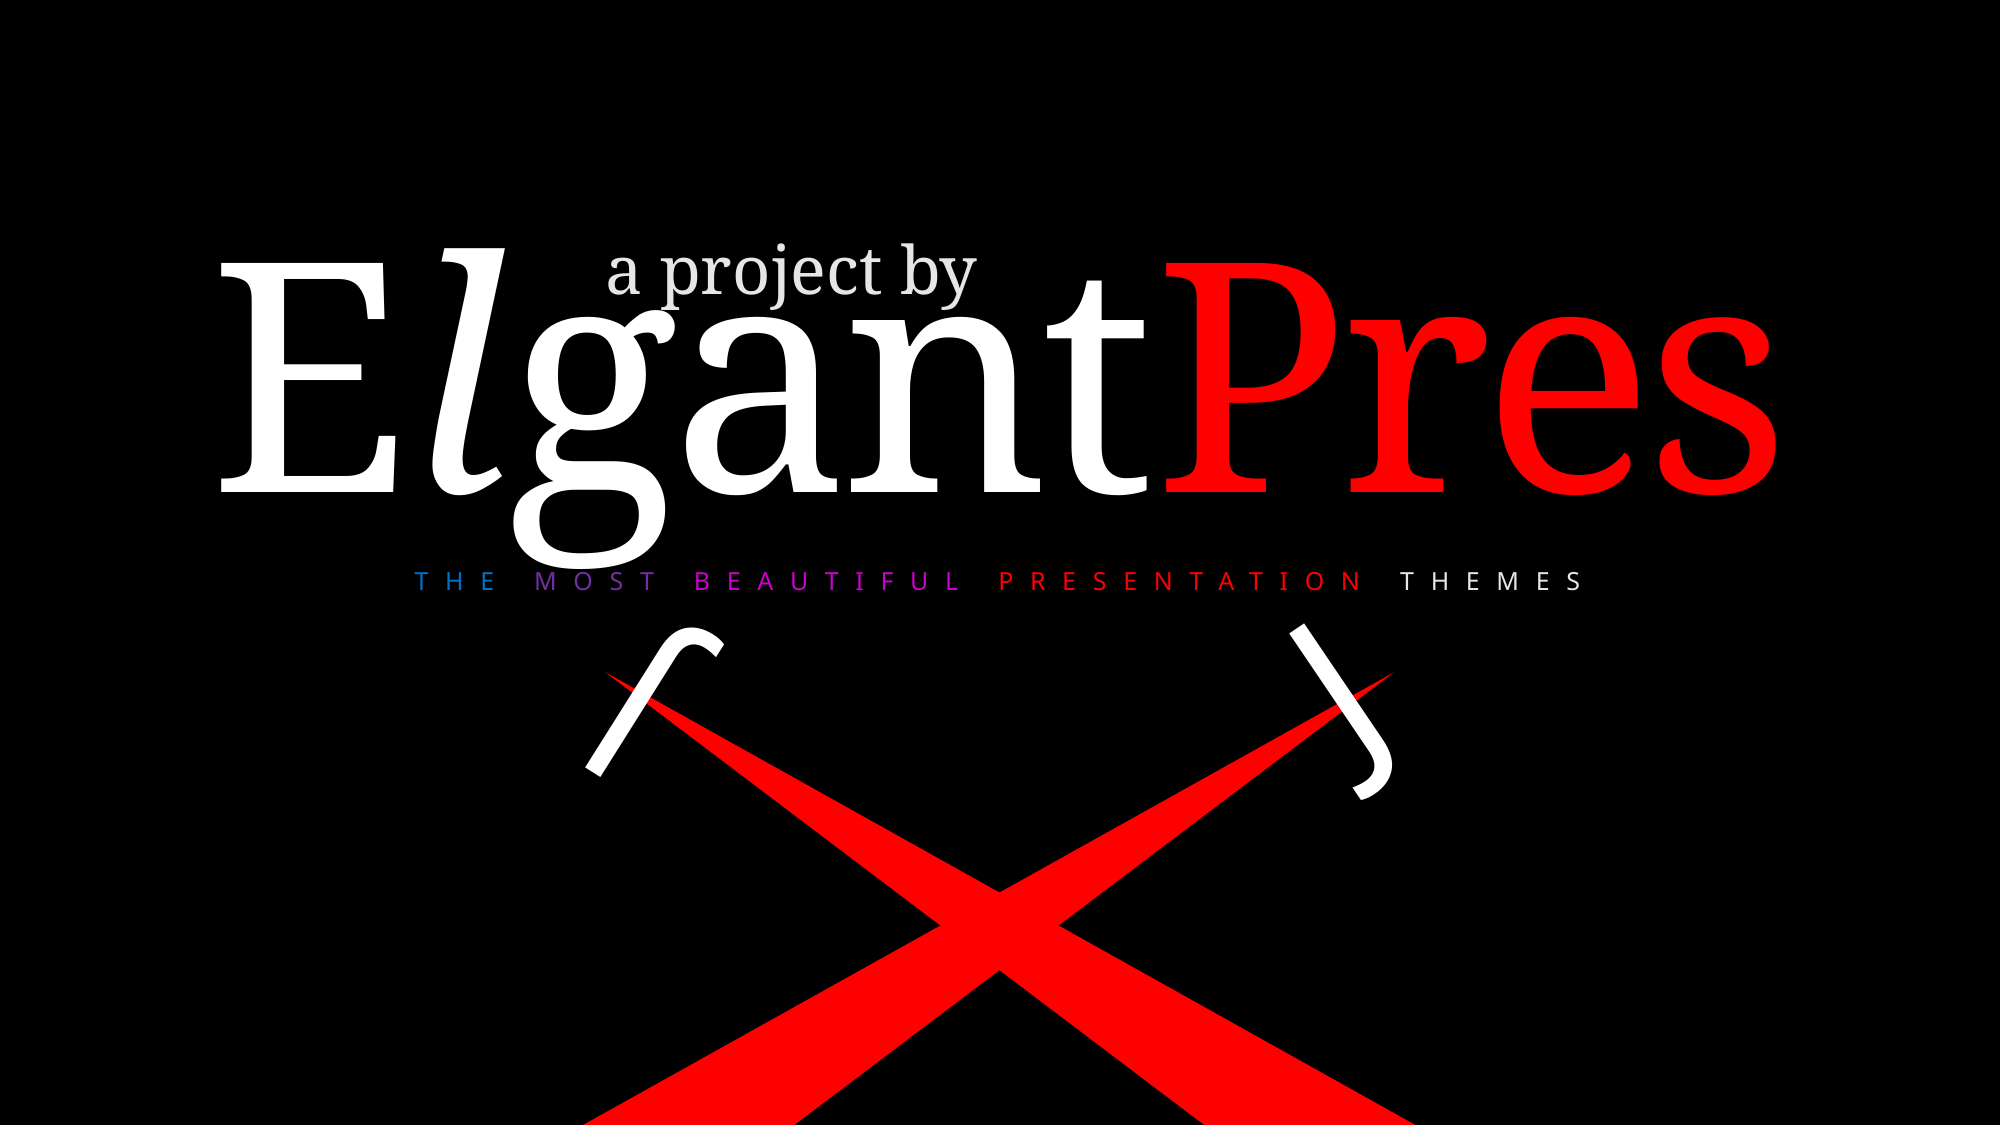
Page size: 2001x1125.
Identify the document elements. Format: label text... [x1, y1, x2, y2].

text_box [674, 713, 1418, 1125]
text_box J [1228, 603, 1439, 810]
text_box [1000, 720, 1316, 925]
text_box [1381, 671, 1395, 682]
text_box [580, 926, 999, 1125]
text_box THE MOST BEAUTIFUL PRESENTATION THEMES [271, 557, 1724, 603]
text_box ElgantPres [0, 163, 2000, 564]
text_box J [523, 603, 731, 851]
text_box a project by [590, 220, 1069, 316]
